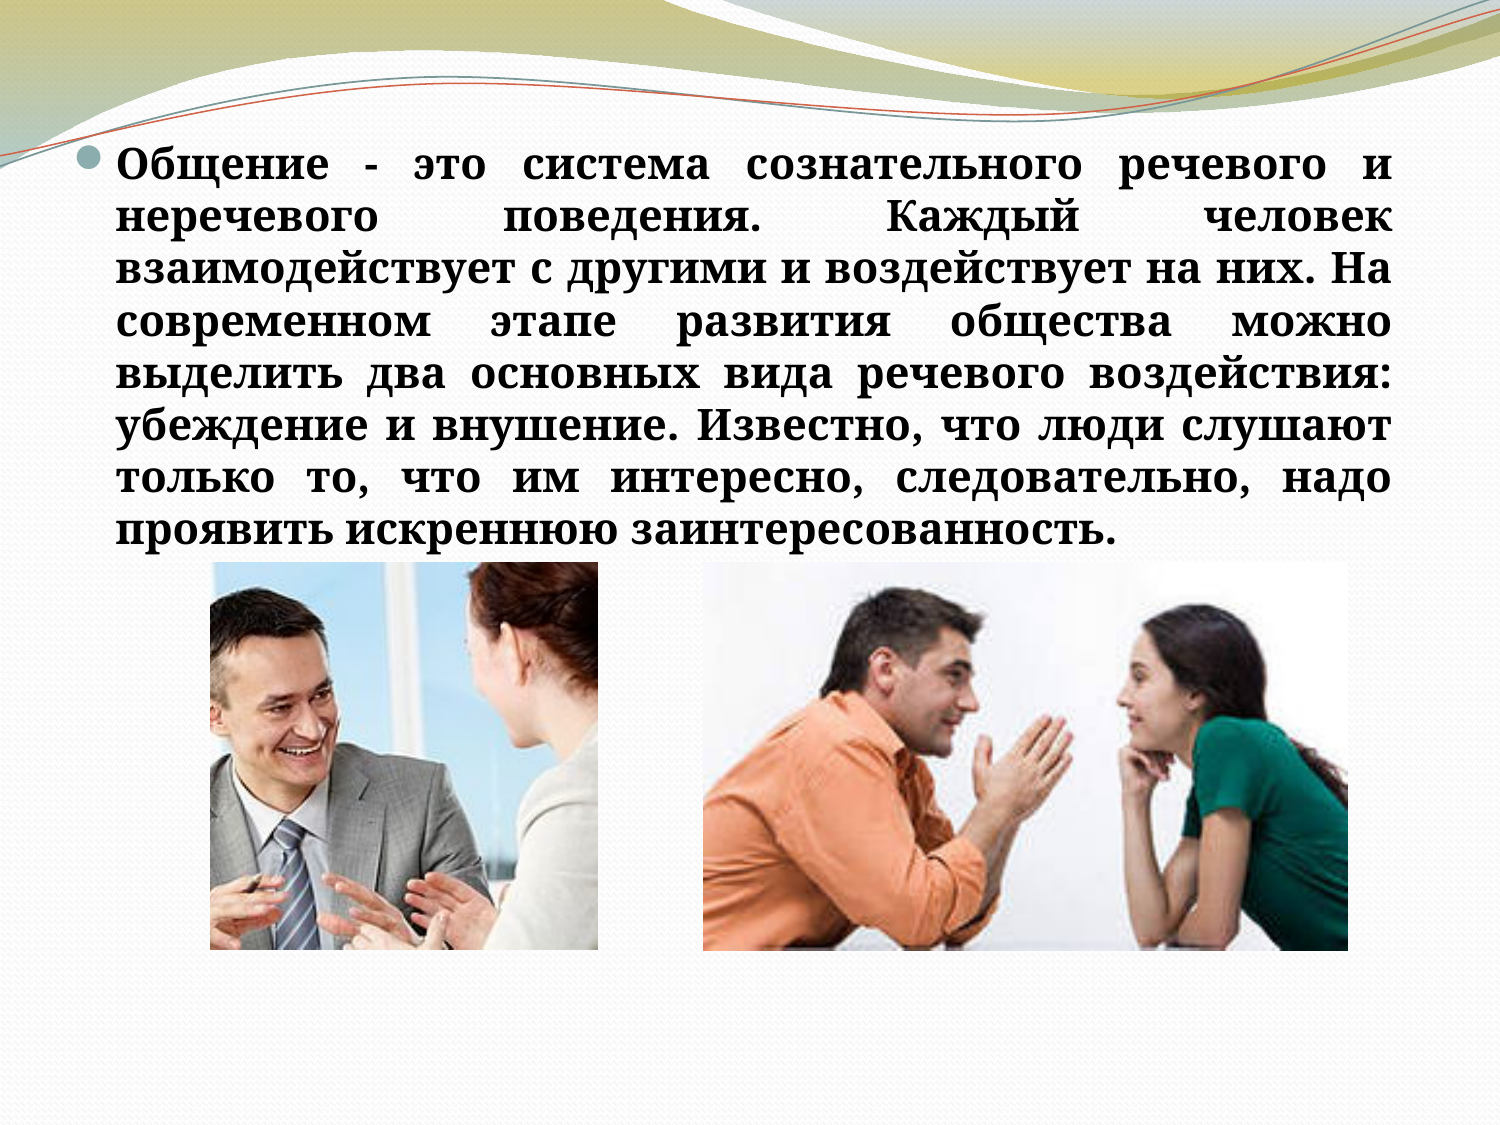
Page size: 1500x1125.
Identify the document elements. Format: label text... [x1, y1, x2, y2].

picture [210, 562, 598, 950]
list Общение - это система сознательного речевого и неречевого поведения. Каждый человек взаимодействует с другими и воздействует на них. На современном этапе развития общества можно выделить два основных вида речевого воздействия: убеждение и внушение. Известно, что люди слушают только то, что им интересно, следовательно, надо проявить искреннюю заинтересованность. [58, 128, 1409, 562]
picture [702, 562, 1348, 951]
